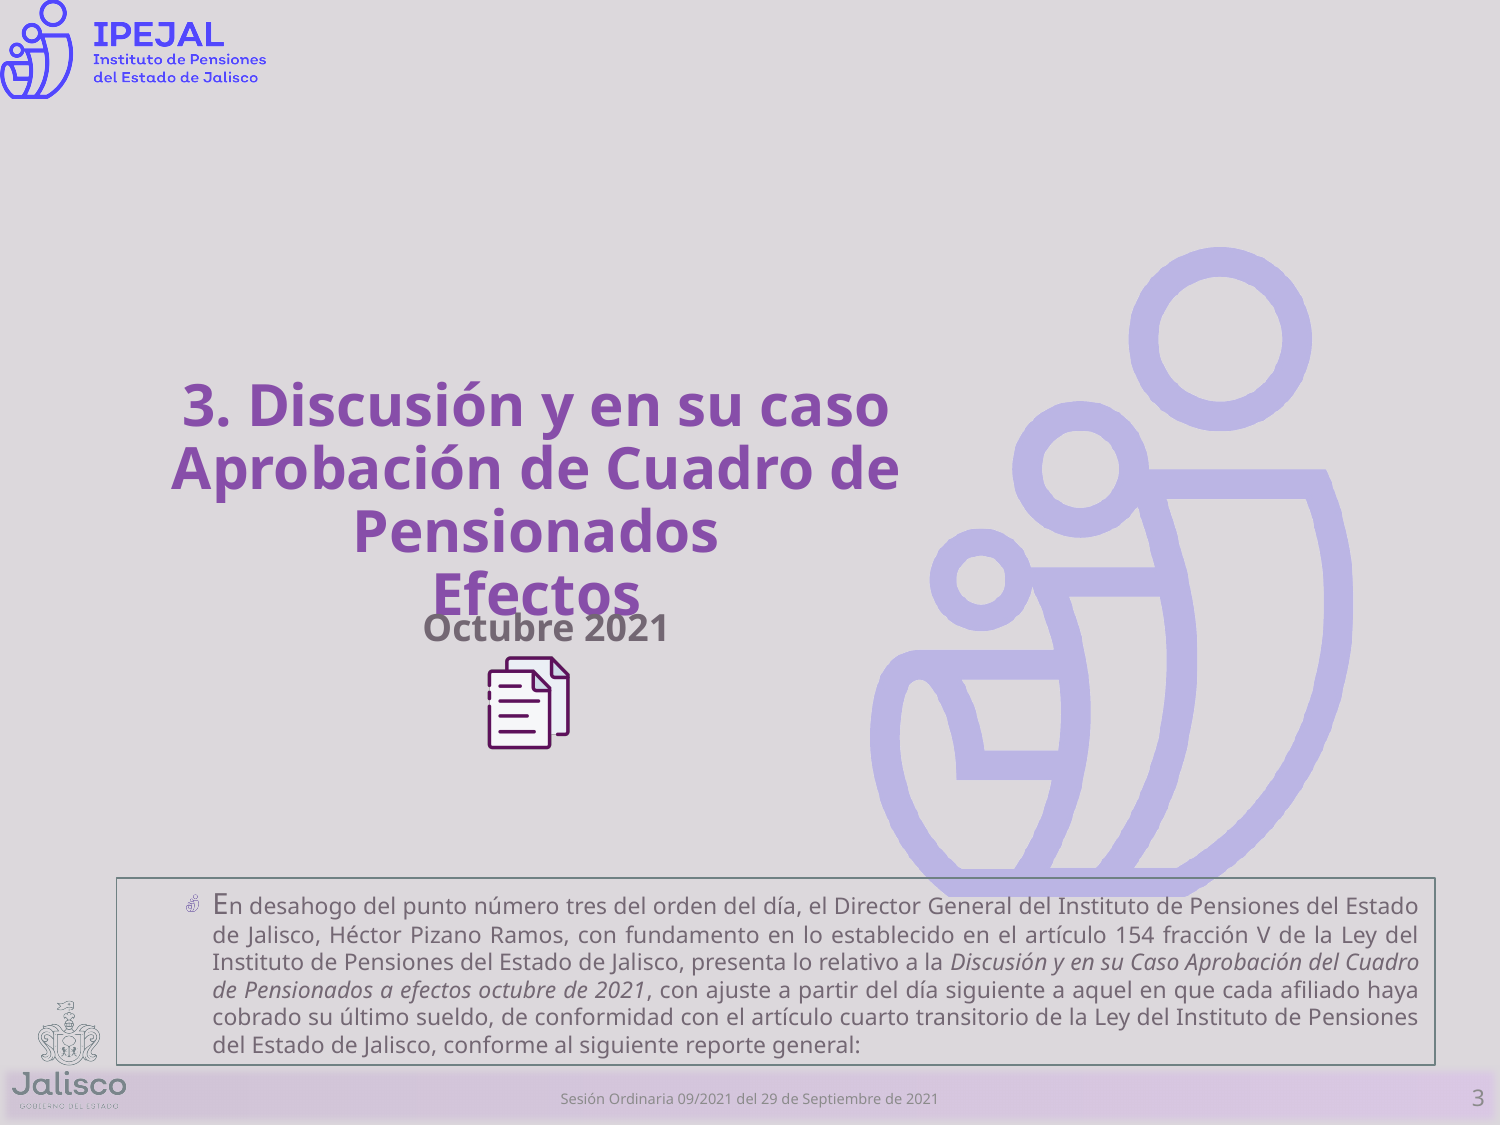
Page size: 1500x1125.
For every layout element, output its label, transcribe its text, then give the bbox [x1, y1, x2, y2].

footer Sesión Ordinaria 09/2021 del 29 de Septiembre de 2021 [471, 1081, 1029, 1116]
picture [0, 993, 153, 1120]
title 3. Discusión y en su caso Aprobación de Cuadro de Pensionados Efectos [47, 407, 1025, 596]
picture [0, 0, 266, 99]
text_box En desahogo del punto número tres del orden del día, el Director General del Instituto de Pensiones del Estado de Jalisco, Héctor Pizano Ramos, con fundamento en lo establecido en el artículo 154 fracción V de la Ley del Instituto de Pensiones del Estado de Jalisco, presenta lo relativo a la Discusión y en su Caso Aprobación del Cuadro de Pensionados a efectos octubre de 2021, con ajuste a partir del día siguiente a aquel en que cada afiliado haya cobrado su último sueldo, de conformidad con el artículo cuarto transitorio de la Ley del Instituto de Pensiones del Estado de Jalisco, conforme al siguiente reporte general: [116, 878, 1435, 1066]
picture [184, 892, 201, 914]
slide_number 3 [1149, 1069, 1500, 1125]
subtitle Octubre 2021 [343, 596, 750, 648]
picture [449, 621, 614, 787]
